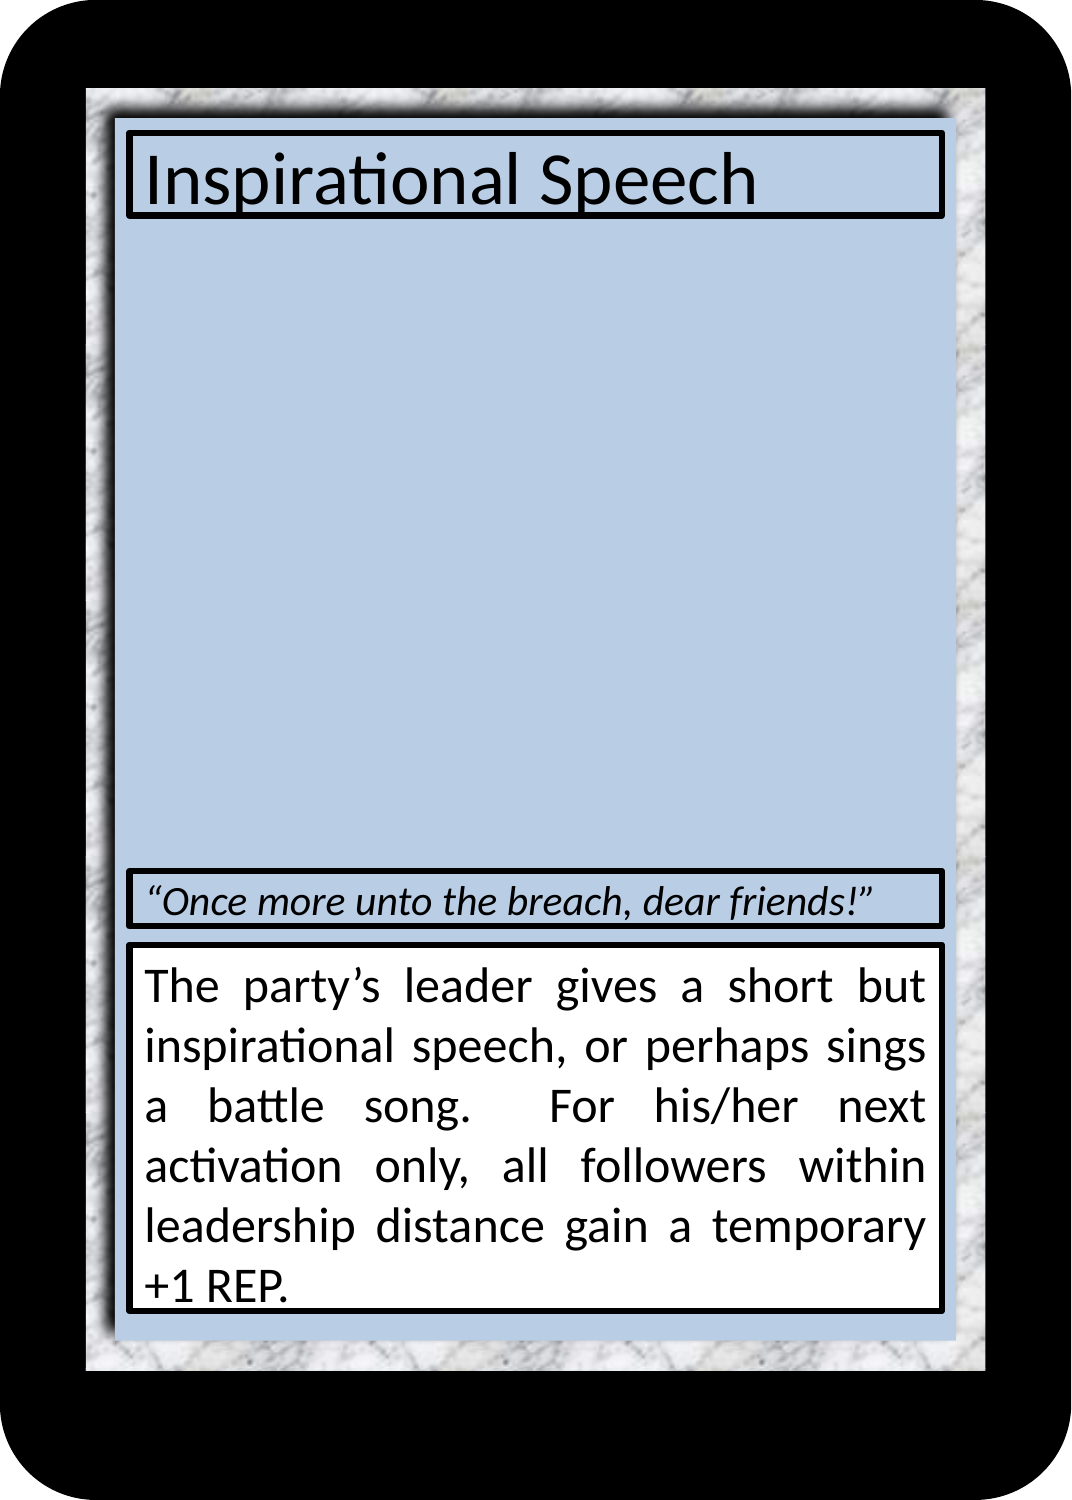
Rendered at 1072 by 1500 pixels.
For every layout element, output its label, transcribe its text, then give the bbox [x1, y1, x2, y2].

picture [85, 88, 986, 1371]
list “Once more unto the breach, dear friends!” [126, 868, 945, 929]
title Inspirational Speech [126, 130, 945, 219]
list The party’s leader gives a short but inspirational speech, or perhaps sings a battle song. For his/her next activation only, all followers within leadership distance gain a temporary +1 REP. [126, 942, 945, 1314]
